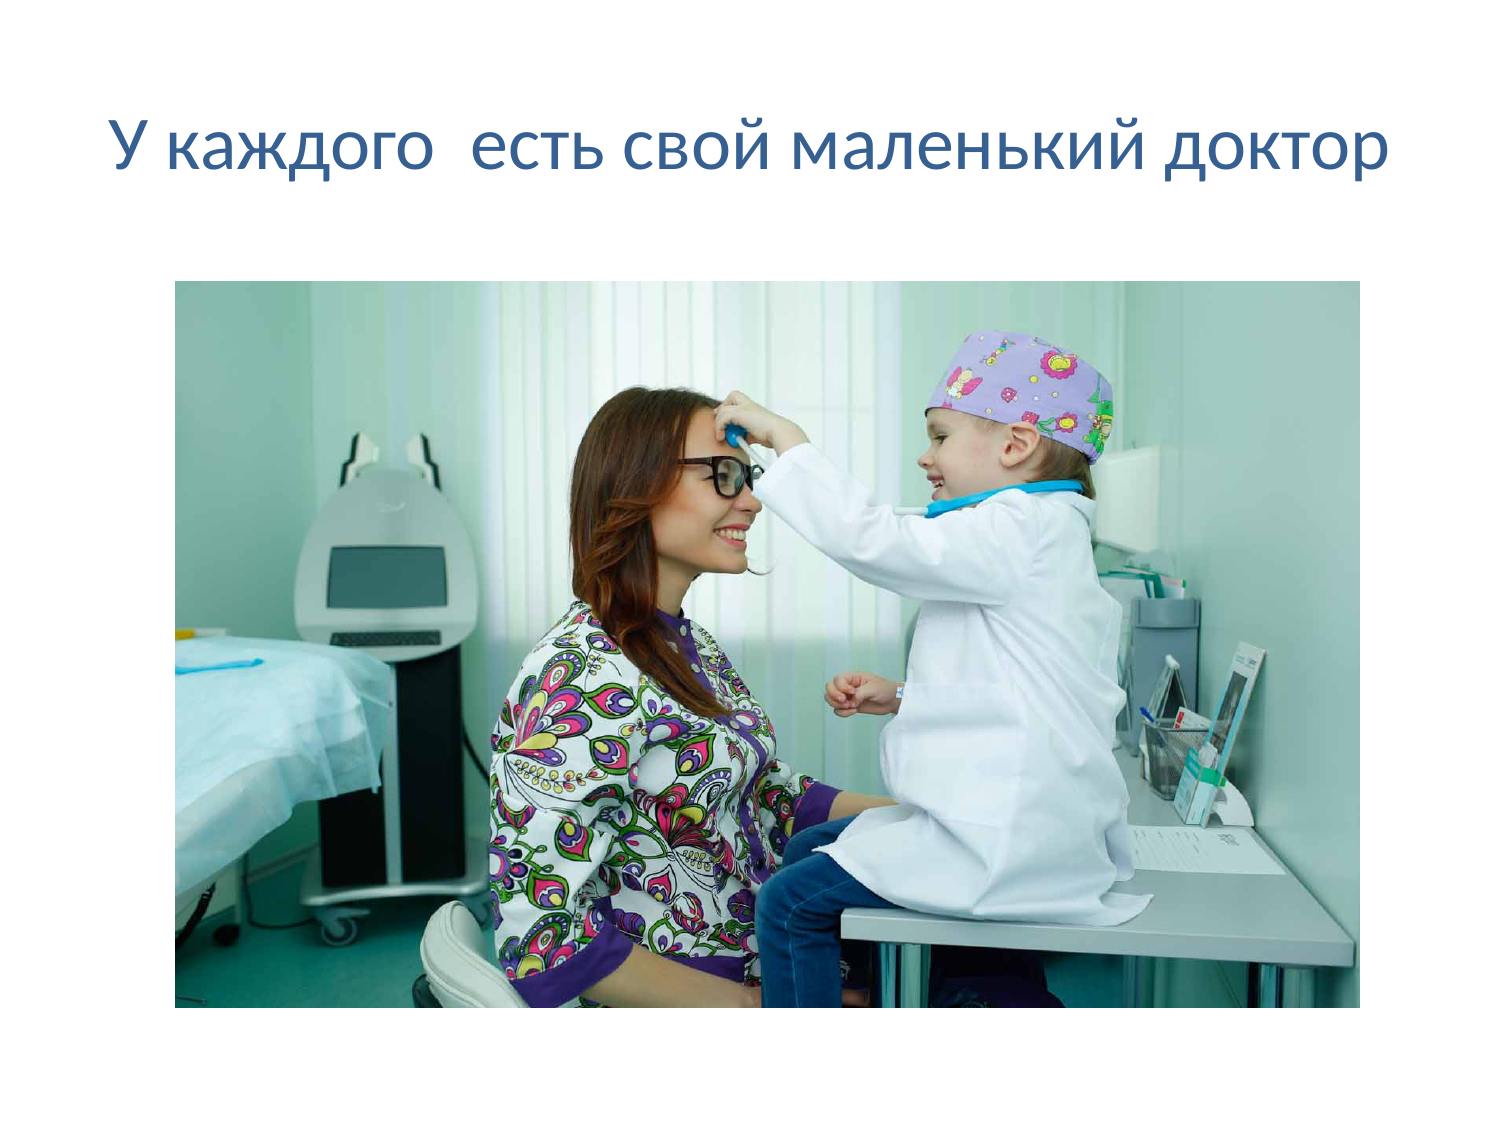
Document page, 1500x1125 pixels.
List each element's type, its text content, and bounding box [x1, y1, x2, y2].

title У каждого есть свой маленький доктор [75, 45, 1425, 233]
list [175, 280, 1360, 1008]
